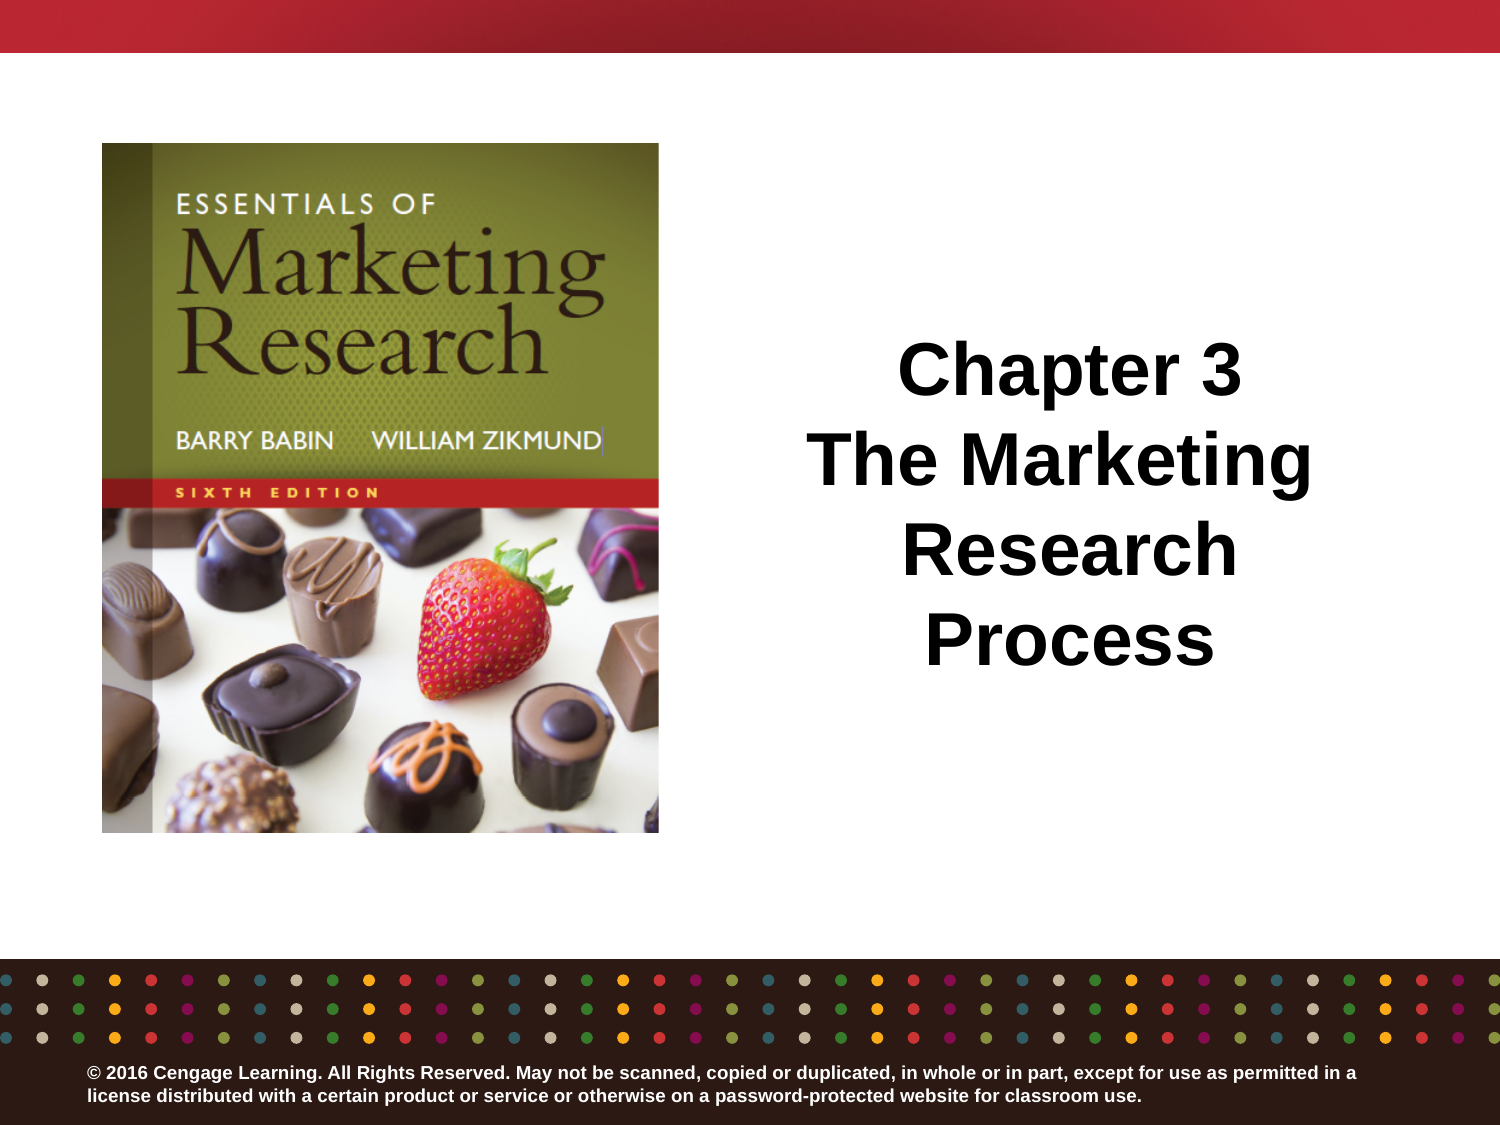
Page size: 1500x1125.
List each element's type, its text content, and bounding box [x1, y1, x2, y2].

picture [0, 959, 1500, 1125]
list Chapter 3 The Marketing Research Process [731, 312, 1410, 691]
picture [0, 0, 1500, 53]
picture [102, 143, 660, 833]
